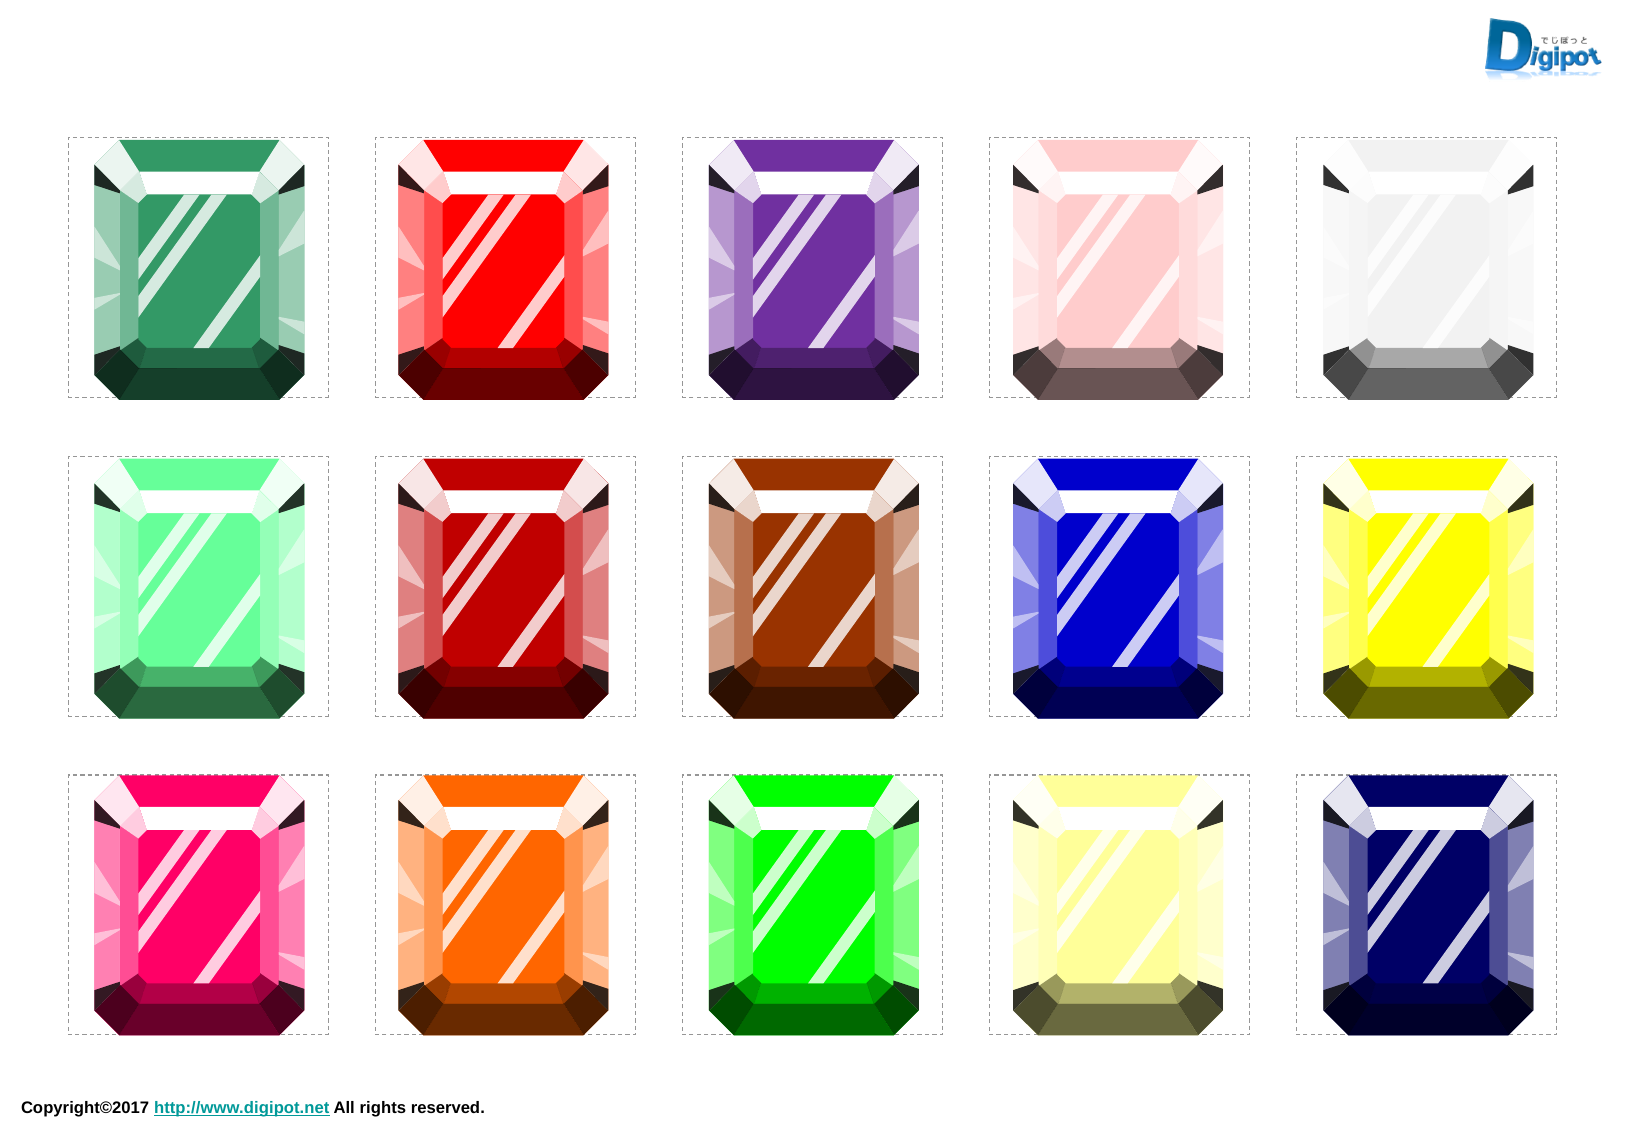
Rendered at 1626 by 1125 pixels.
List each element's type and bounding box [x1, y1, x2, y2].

text_box [708, 458, 919, 719]
text_box [708, 775, 919, 1036]
text_box [398, 458, 609, 719]
text_box [93, 458, 305, 719]
text_box [93, 139, 305, 401]
text_box [1323, 775, 1534, 1036]
text_box [1323, 139, 1534, 401]
text_box [93, 775, 305, 1036]
text_box [398, 775, 609, 1036]
picture [1485, 18, 1602, 82]
text_box [1012, 458, 1224, 719]
text_box [708, 139, 919, 401]
text_box [1323, 458, 1534, 719]
text_box [398, 139, 609, 401]
text_box [1012, 775, 1224, 1036]
text_box [1012, 139, 1224, 401]
